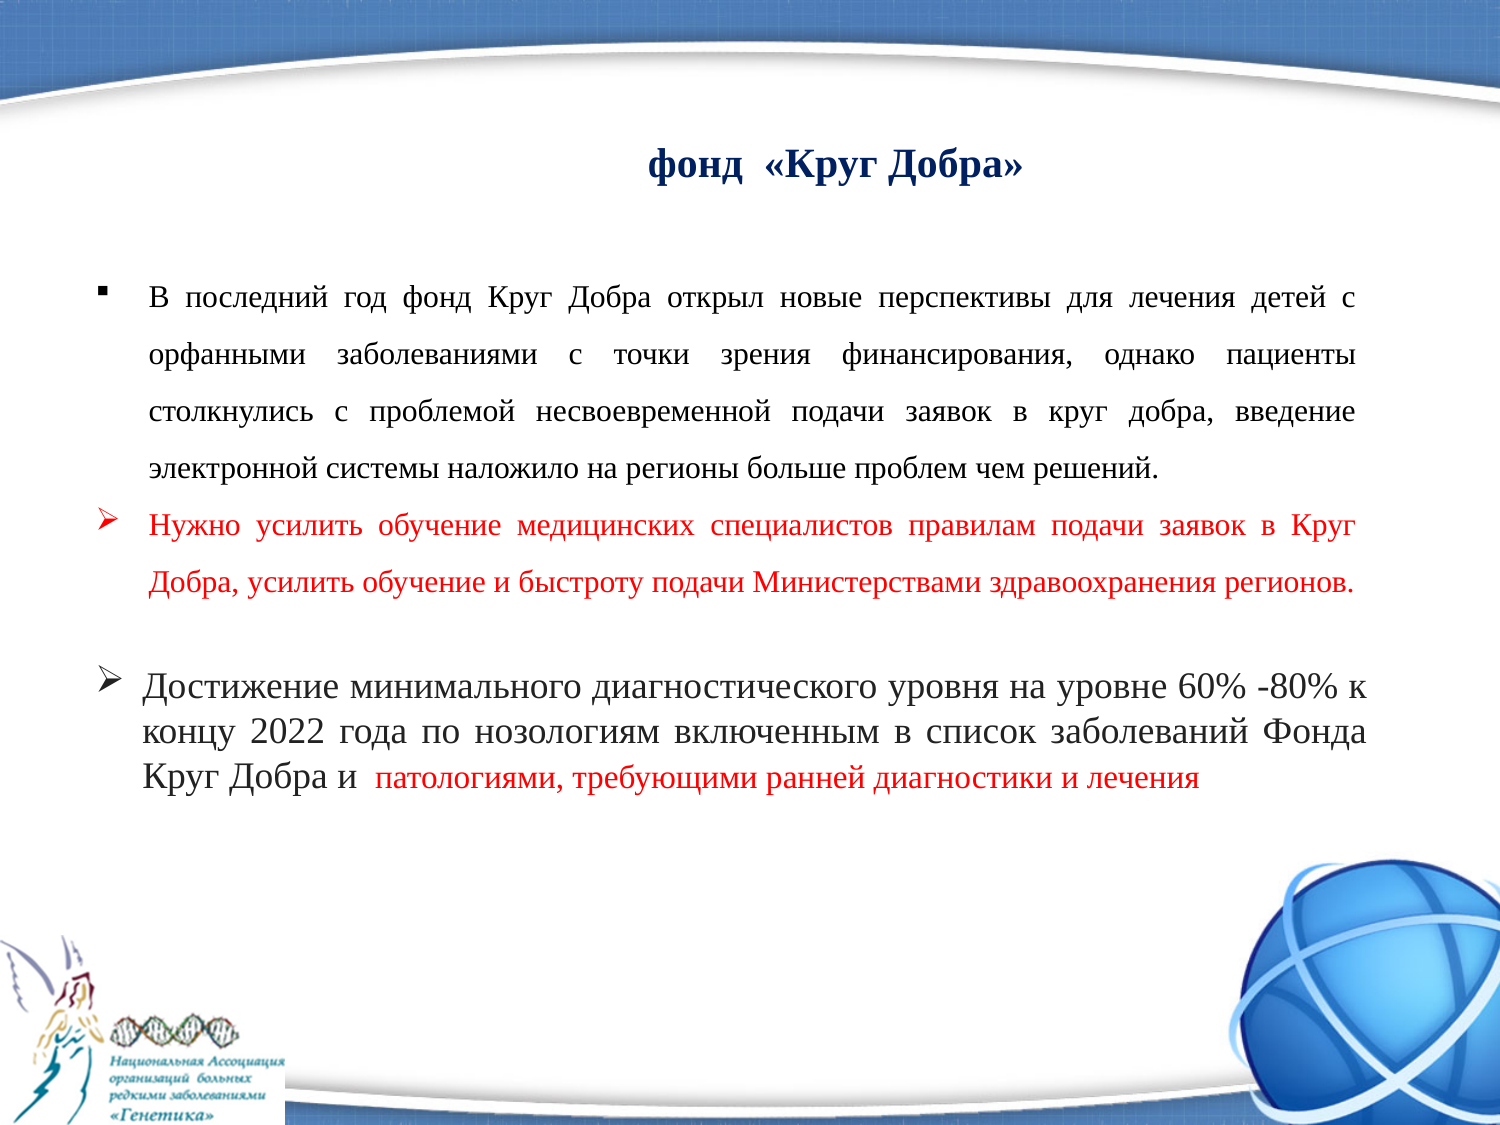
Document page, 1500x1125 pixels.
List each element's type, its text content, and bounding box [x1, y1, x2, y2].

list В последний год фонд Круг Добра открыл новые перспективы для лечения детей с орфанными заболеваниями с точки зрения финансирования, однако пациенты столкнулись с проблемой несвоевременной подачи заявок в круг добра, введение электронной системы наложило на регионы больше проблем чем решений. Нужно усилить обучение медицинских специалистов правилам подачи заявок в Круг Добра, усилить обучение и быстроту подачи Министерствами здравоохранения регионов. [80, 249, 1373, 653]
text_box фонд «Круг Добра» [466, 78, 1217, 193]
picture [0, 0, 1500, 1125]
text_box Достижение минимального диагностического уровня на уровне 60% -80% к концу 2022 года по нозологиям включенным в список заболеваний Фонда Круг Добра и патологиями, требующими ранней диагностики и лечения [80, 653, 1384, 861]
